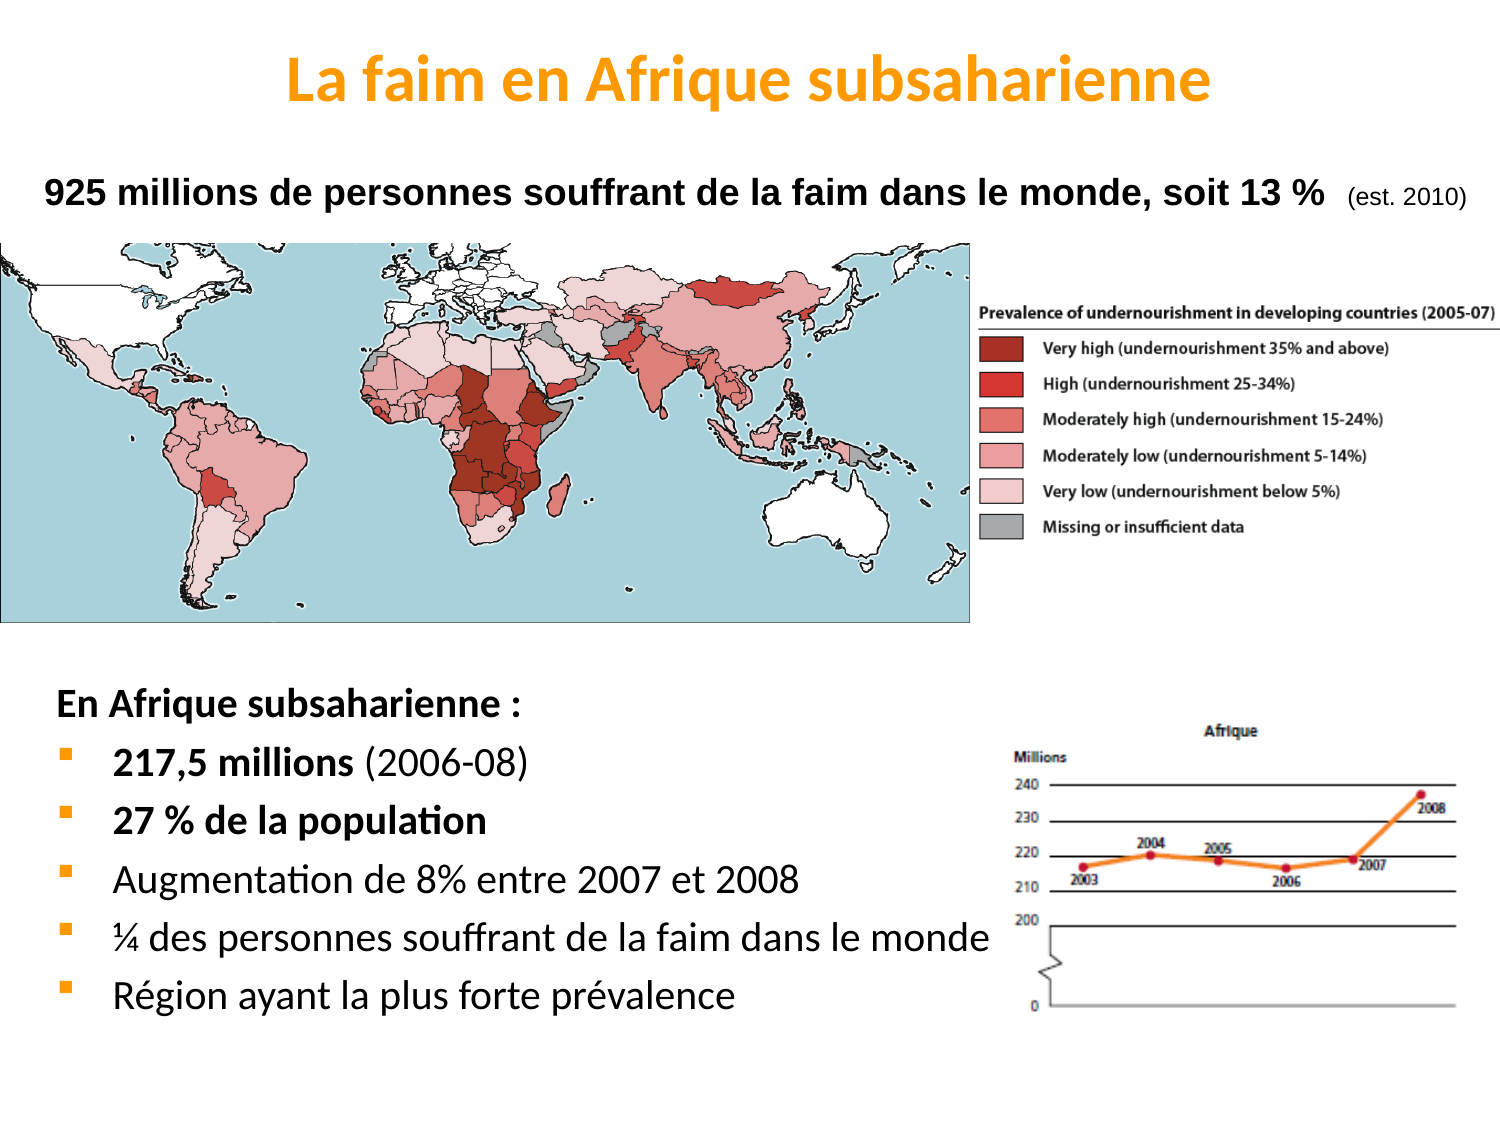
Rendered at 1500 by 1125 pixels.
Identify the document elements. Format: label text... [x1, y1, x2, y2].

picture [974, 302, 1500, 545]
list En Afrique subsaharienne : 217,5 millions (2006-08) 27 % de la population Augmentation de 8% entre 2007 et 2008 ¼ des personnes souffrant de la faim dans le monde Région ayant la plus forte prévalence [40, 668, 1011, 1083]
picture [0, 243, 970, 623]
text_box 925 millions de personnes souffrant de la faim dans le monde, soit 13 % (est. 2010) [29, 160, 1500, 221]
picture [1008, 703, 1484, 1030]
title La faim en Afrique subsaharienne [0, 1, 1500, 150]
